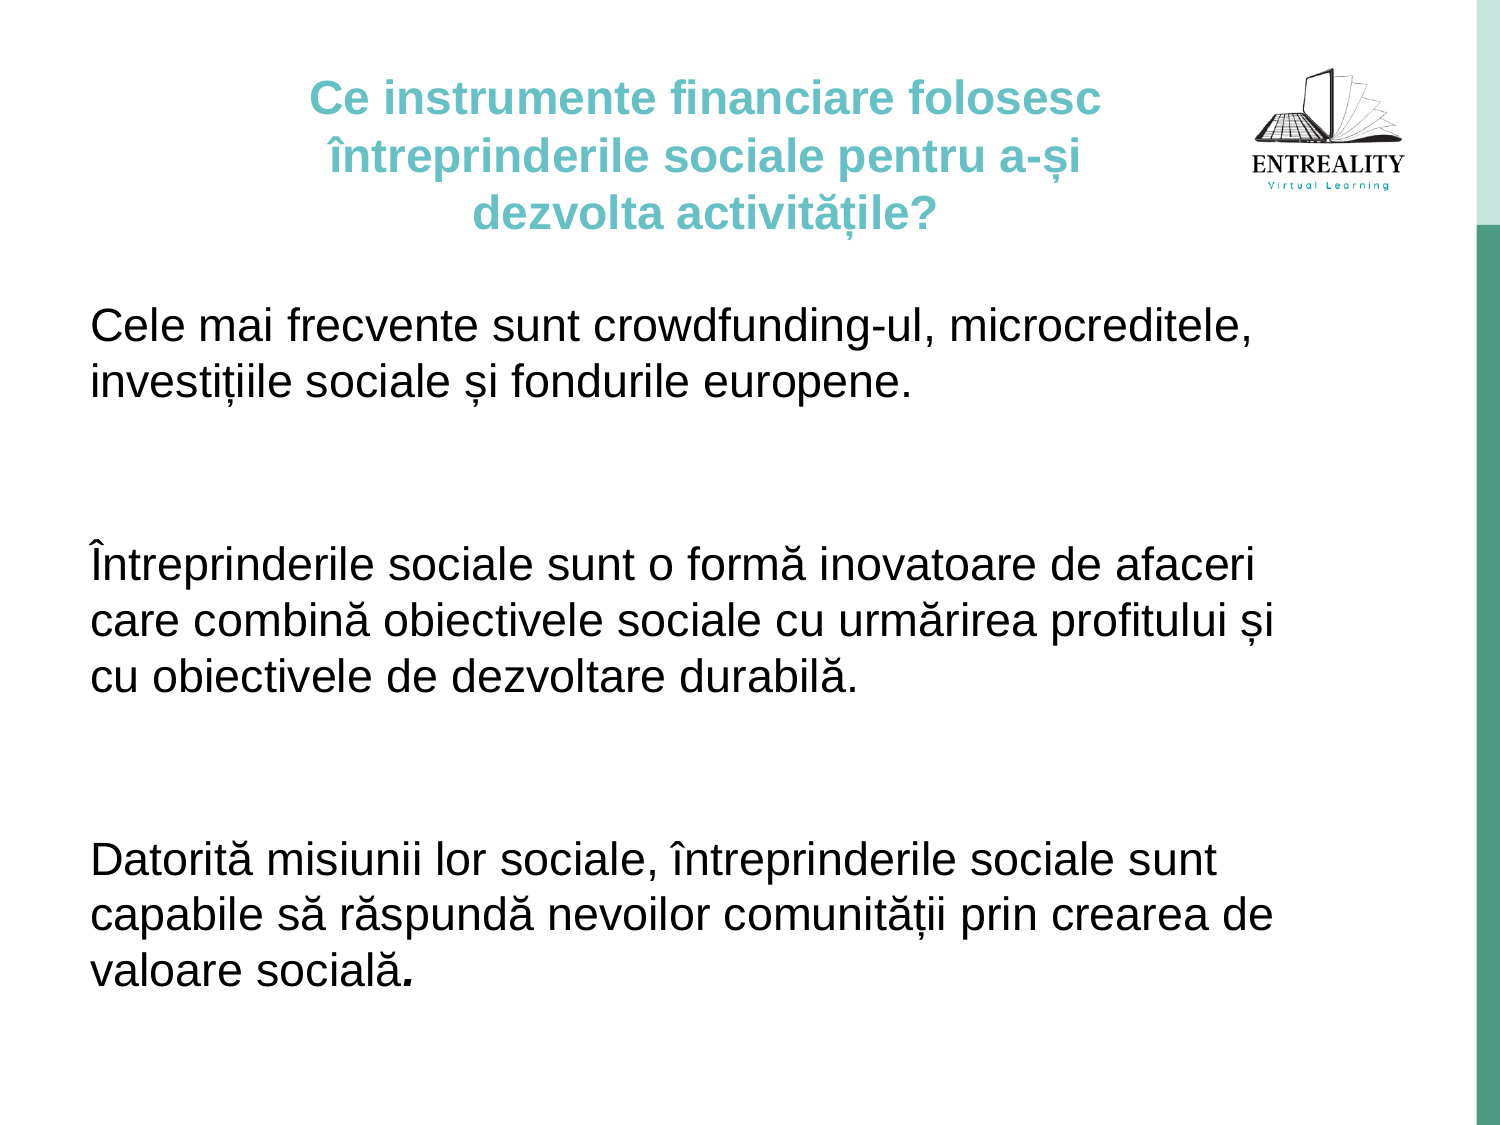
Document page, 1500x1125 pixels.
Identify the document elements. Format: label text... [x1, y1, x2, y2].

title Ce instrumente financiare folosesc întreprinderile sociale pentru a-și dezvolta activitățile? [259, 59, 1153, 247]
picture [1198, 0, 1458, 259]
list Cele mai frecvente sunt crowdfunding-ul, microcreditele, investițiile sociale și fondurile europene. Întreprinderile sociale sunt o formă inovatoare de afaceri care combină obiectivele sociale cu urmărirea profitului și cu obiectivele de dezvoltare durabilă. Datorită misiunii lor sociale, întreprinderile sociale sunt capabile să răspundă nevoilor comunității prin crearea de valoare socială. [75, 287, 1325, 1005]
